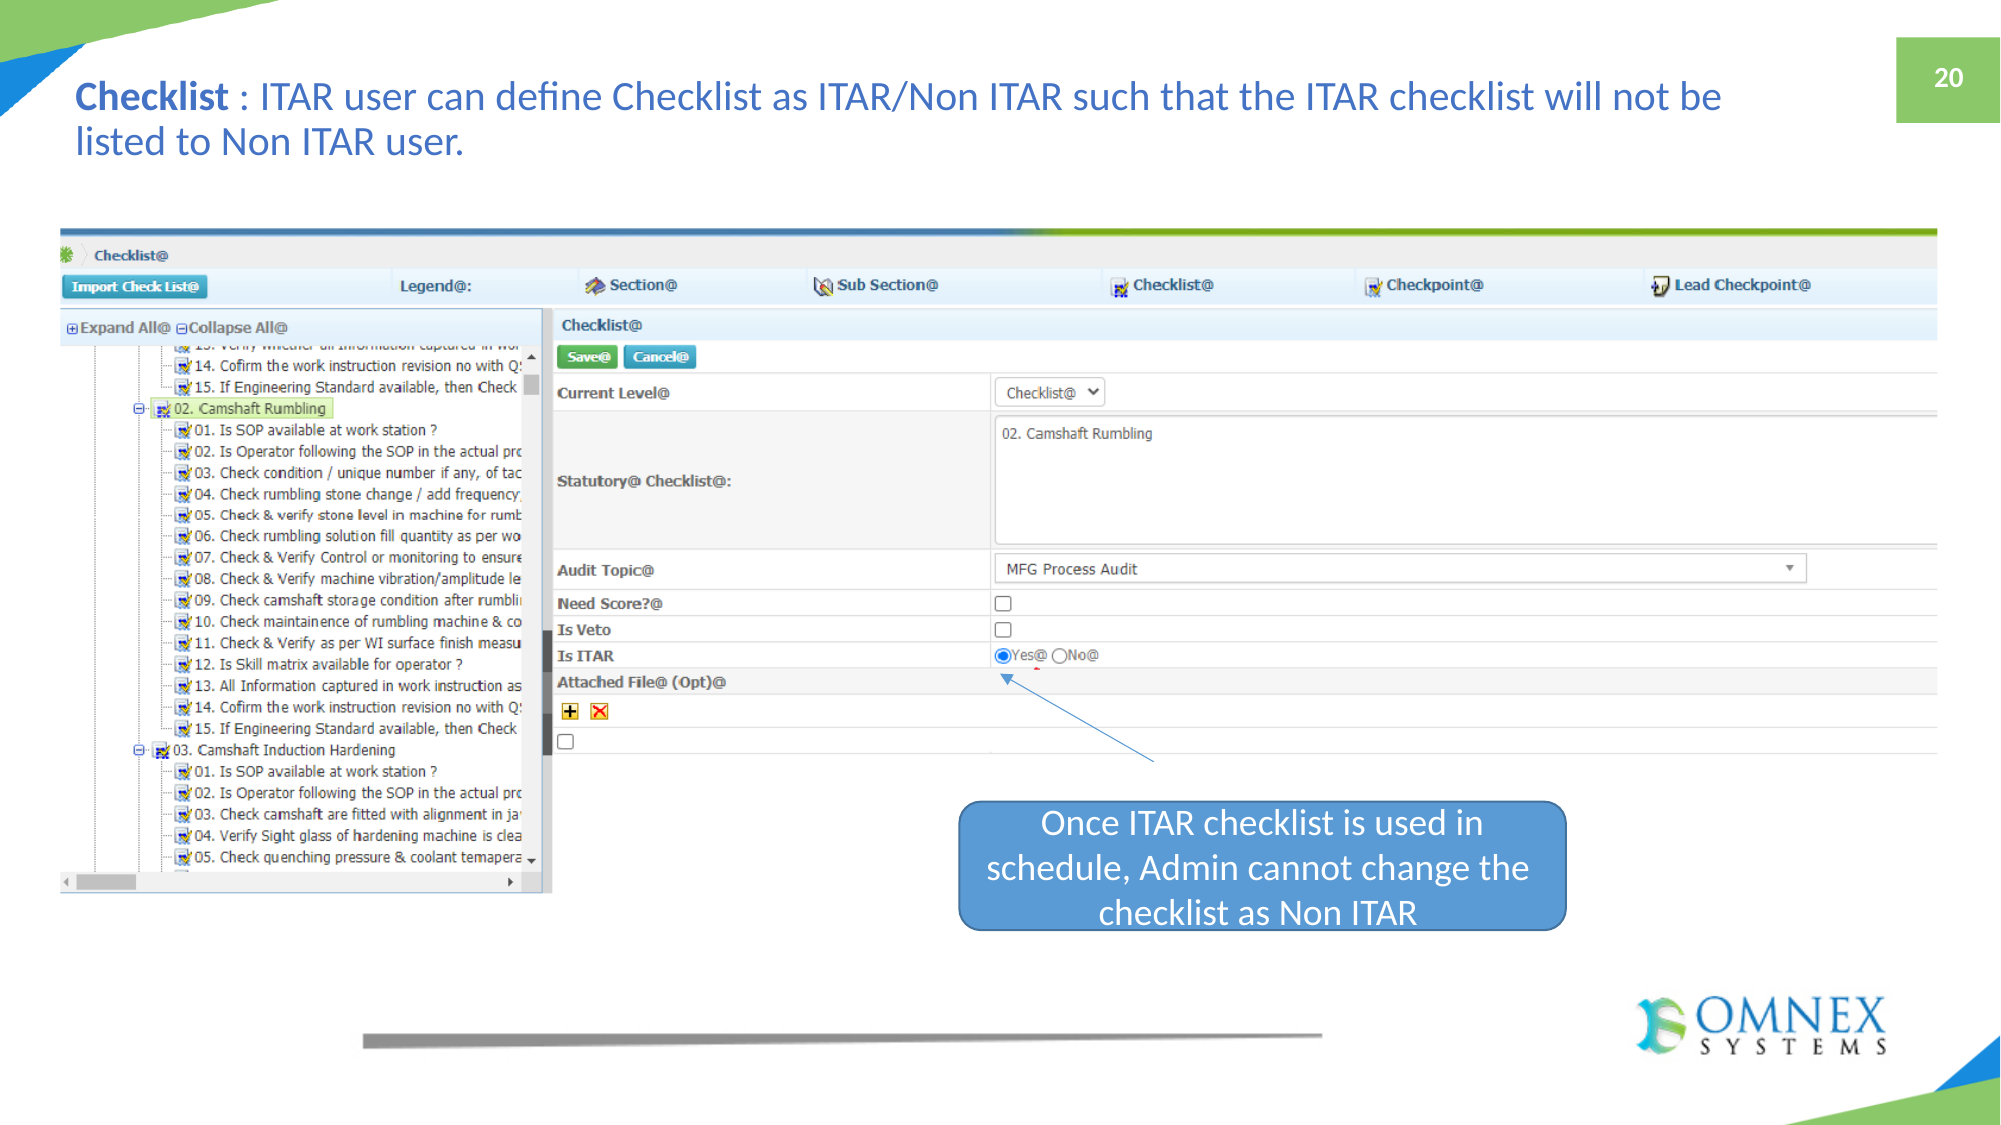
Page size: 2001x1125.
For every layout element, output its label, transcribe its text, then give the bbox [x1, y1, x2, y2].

text_box Once ITAR checklist is used in schedule, Admin cannot change the checklist as Non ITAR [958, 897, 1567, 932]
picture [60, 228, 1938, 897]
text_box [999, 673, 1154, 762]
picture [0, 0, 283, 117]
picture [1616, 978, 2001, 1125]
slide_number 20 [1919, 46, 2000, 106]
title Checklist : ITAR user can define Checklist as ITAR/Non ITAR such that the ITAR checklist will not be listed to Non ITAR user. [60, 10, 1786, 228]
picture [349, 1013, 1354, 1062]
